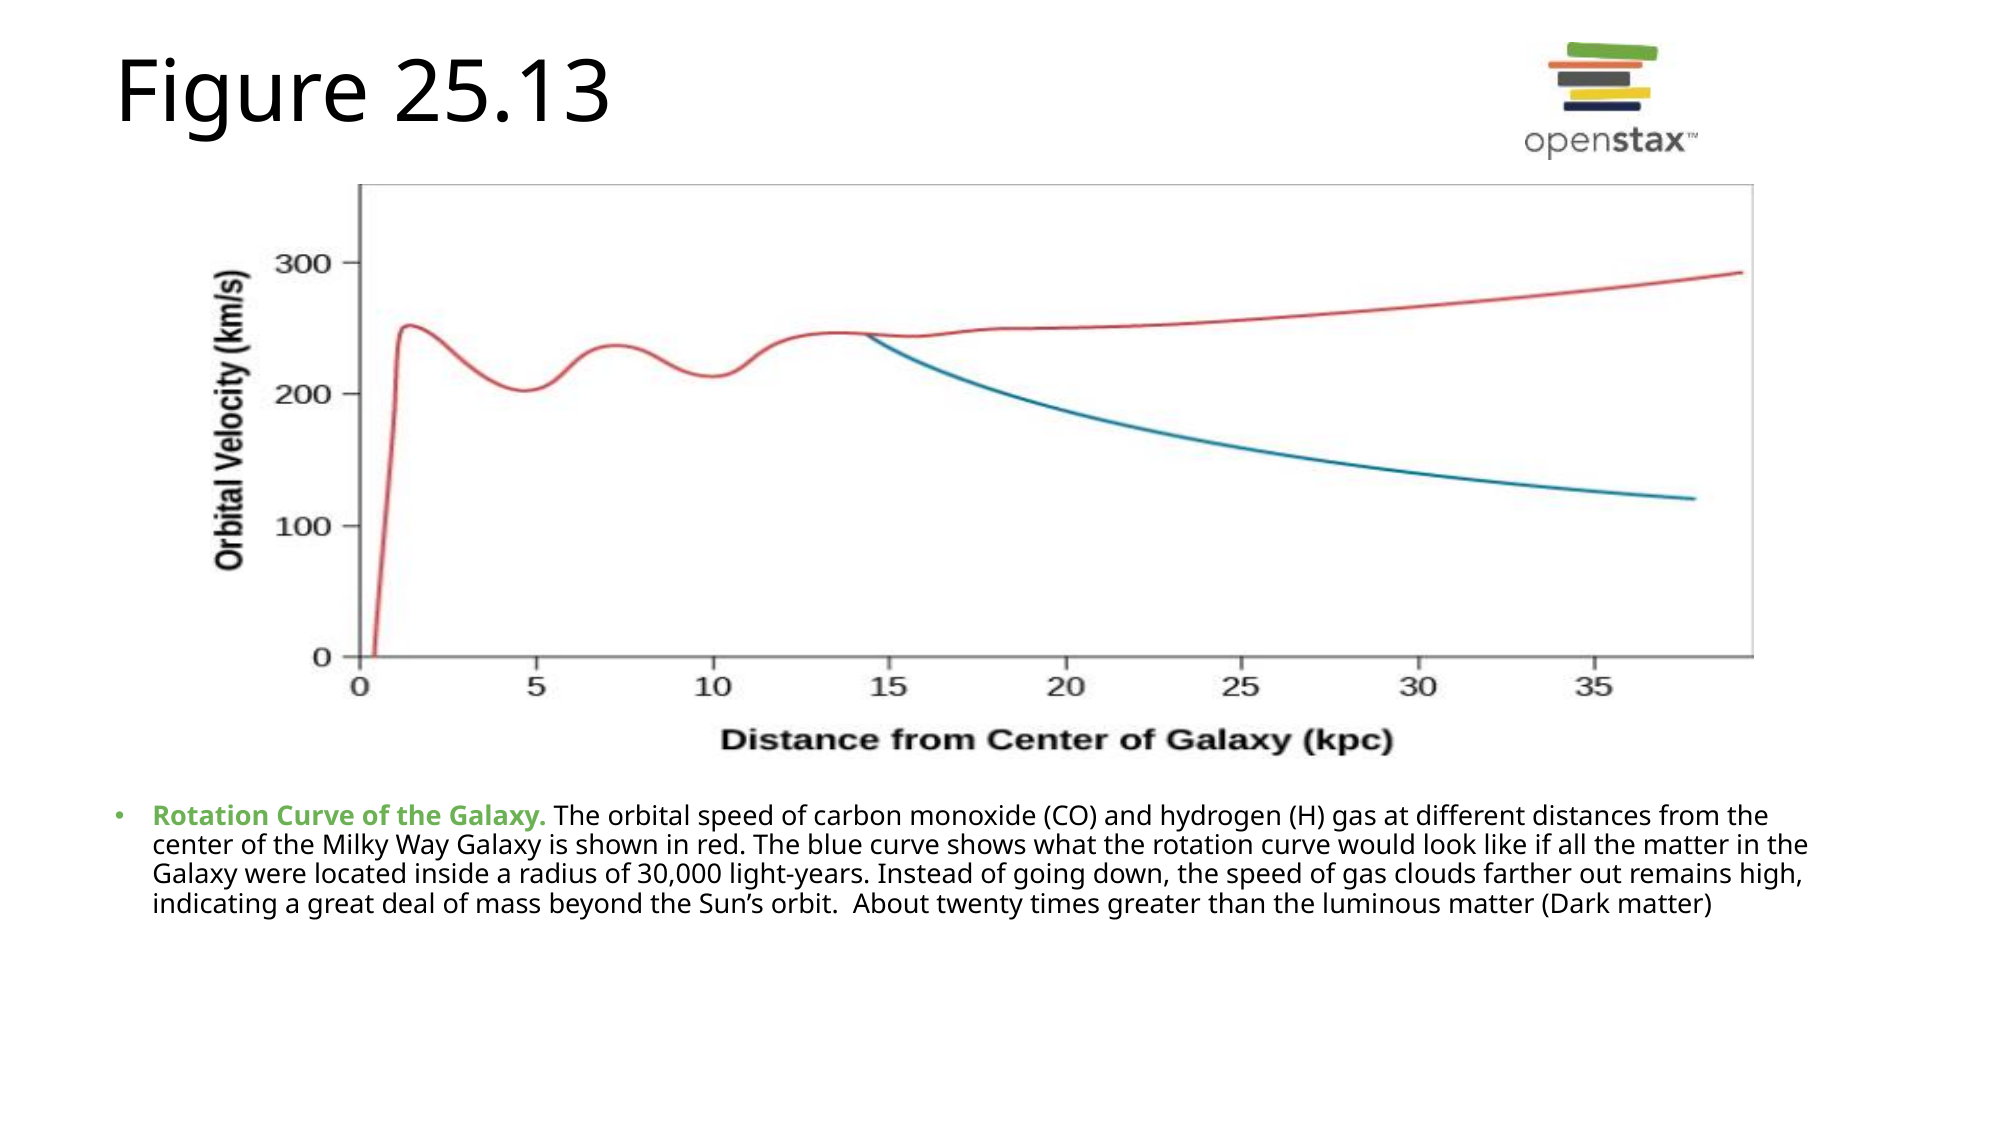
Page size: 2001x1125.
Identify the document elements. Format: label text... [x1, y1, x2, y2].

picture [99, 183, 1865, 759]
title Figure 25.13 [99, 39, 1864, 148]
list Rotation Curve of the Galaxy. The orbital speed of carbon monoxide (CO) and hydrogen (H) gas at different distances from the center of the Milky Way Galaxy is shown in red. The blue curve shows what the rotation curve would look like if all the matter in the Galaxy were located inside a radius of 30,000 light-years. Instead of going down, the speed of gas clouds farther out remains high, indicating a great deal of mass beyond the Sun’s orbit. About twenty times greater than the luminous matter (Dark matter) [99, 794, 1864, 986]
picture [1524, 42, 1699, 161]
